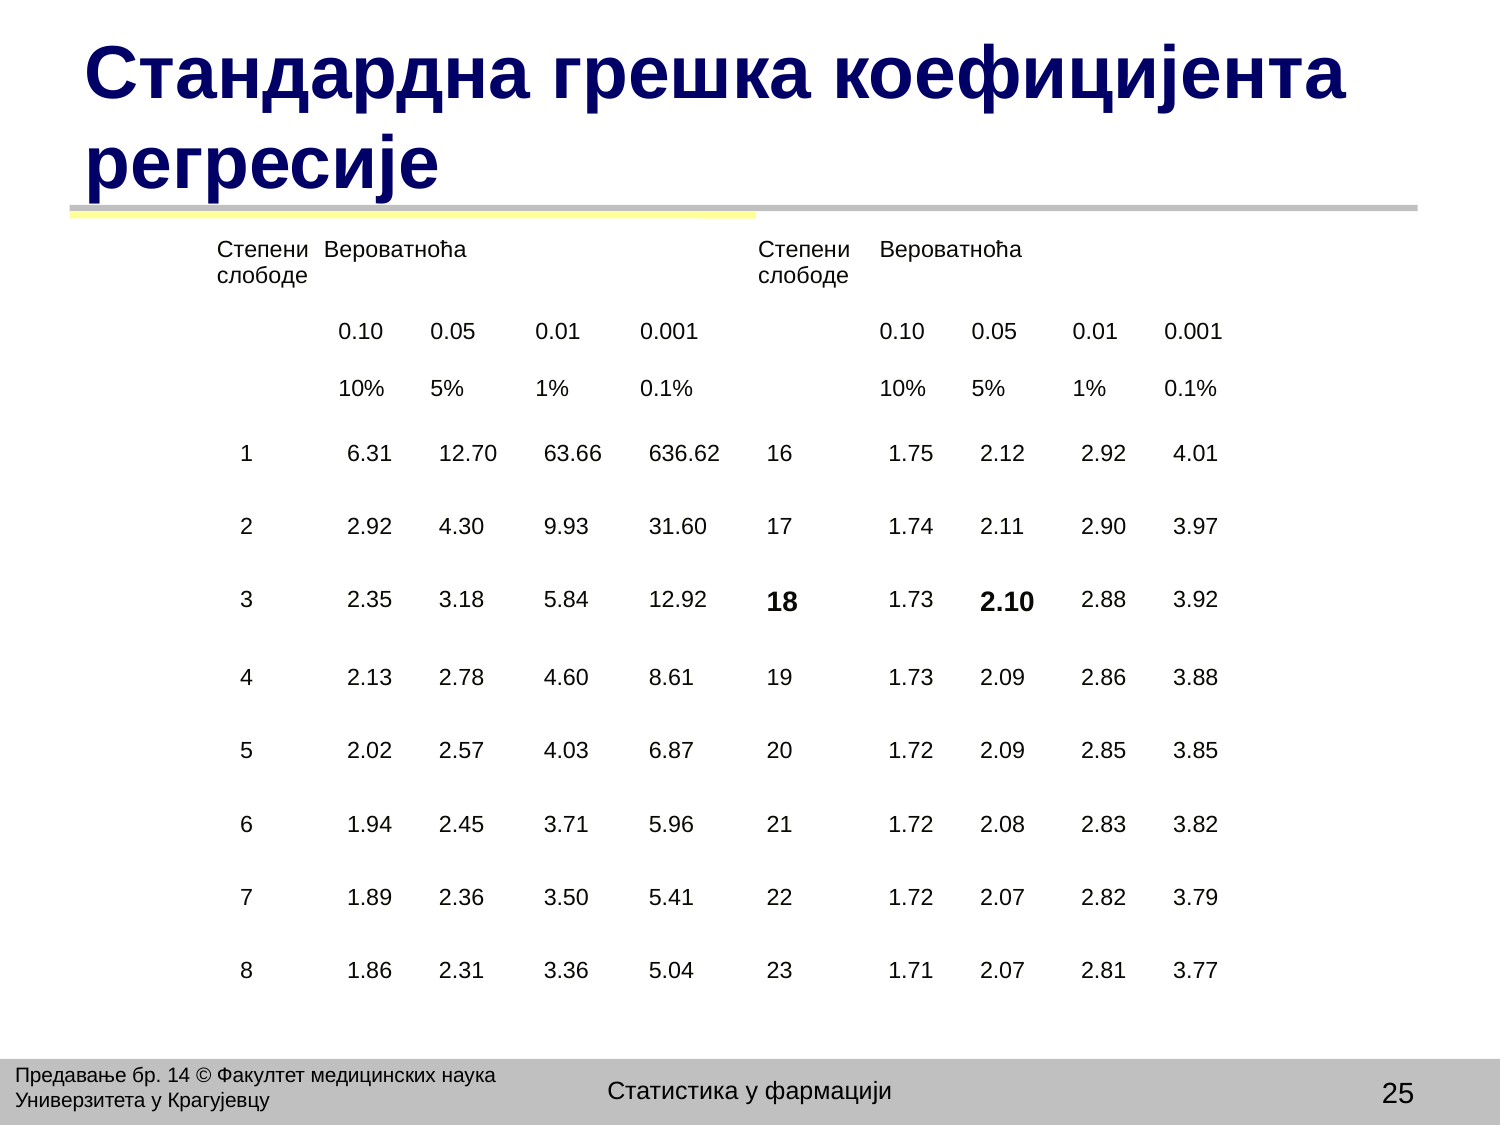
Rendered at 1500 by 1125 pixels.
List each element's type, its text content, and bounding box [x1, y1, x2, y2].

slide_number Предавање бр. 14 © Факултет медицинских наука Универзитета у Крагујевцу [0, 1053, 622, 1108]
slide_number 25 [1079, 1066, 1430, 1125]
footer Статистика у фармацији [512, 1066, 988, 1125]
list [191, 220, 1300, 1049]
title Стандардна грешка коефицијента регресије [69, 19, 1426, 208]
